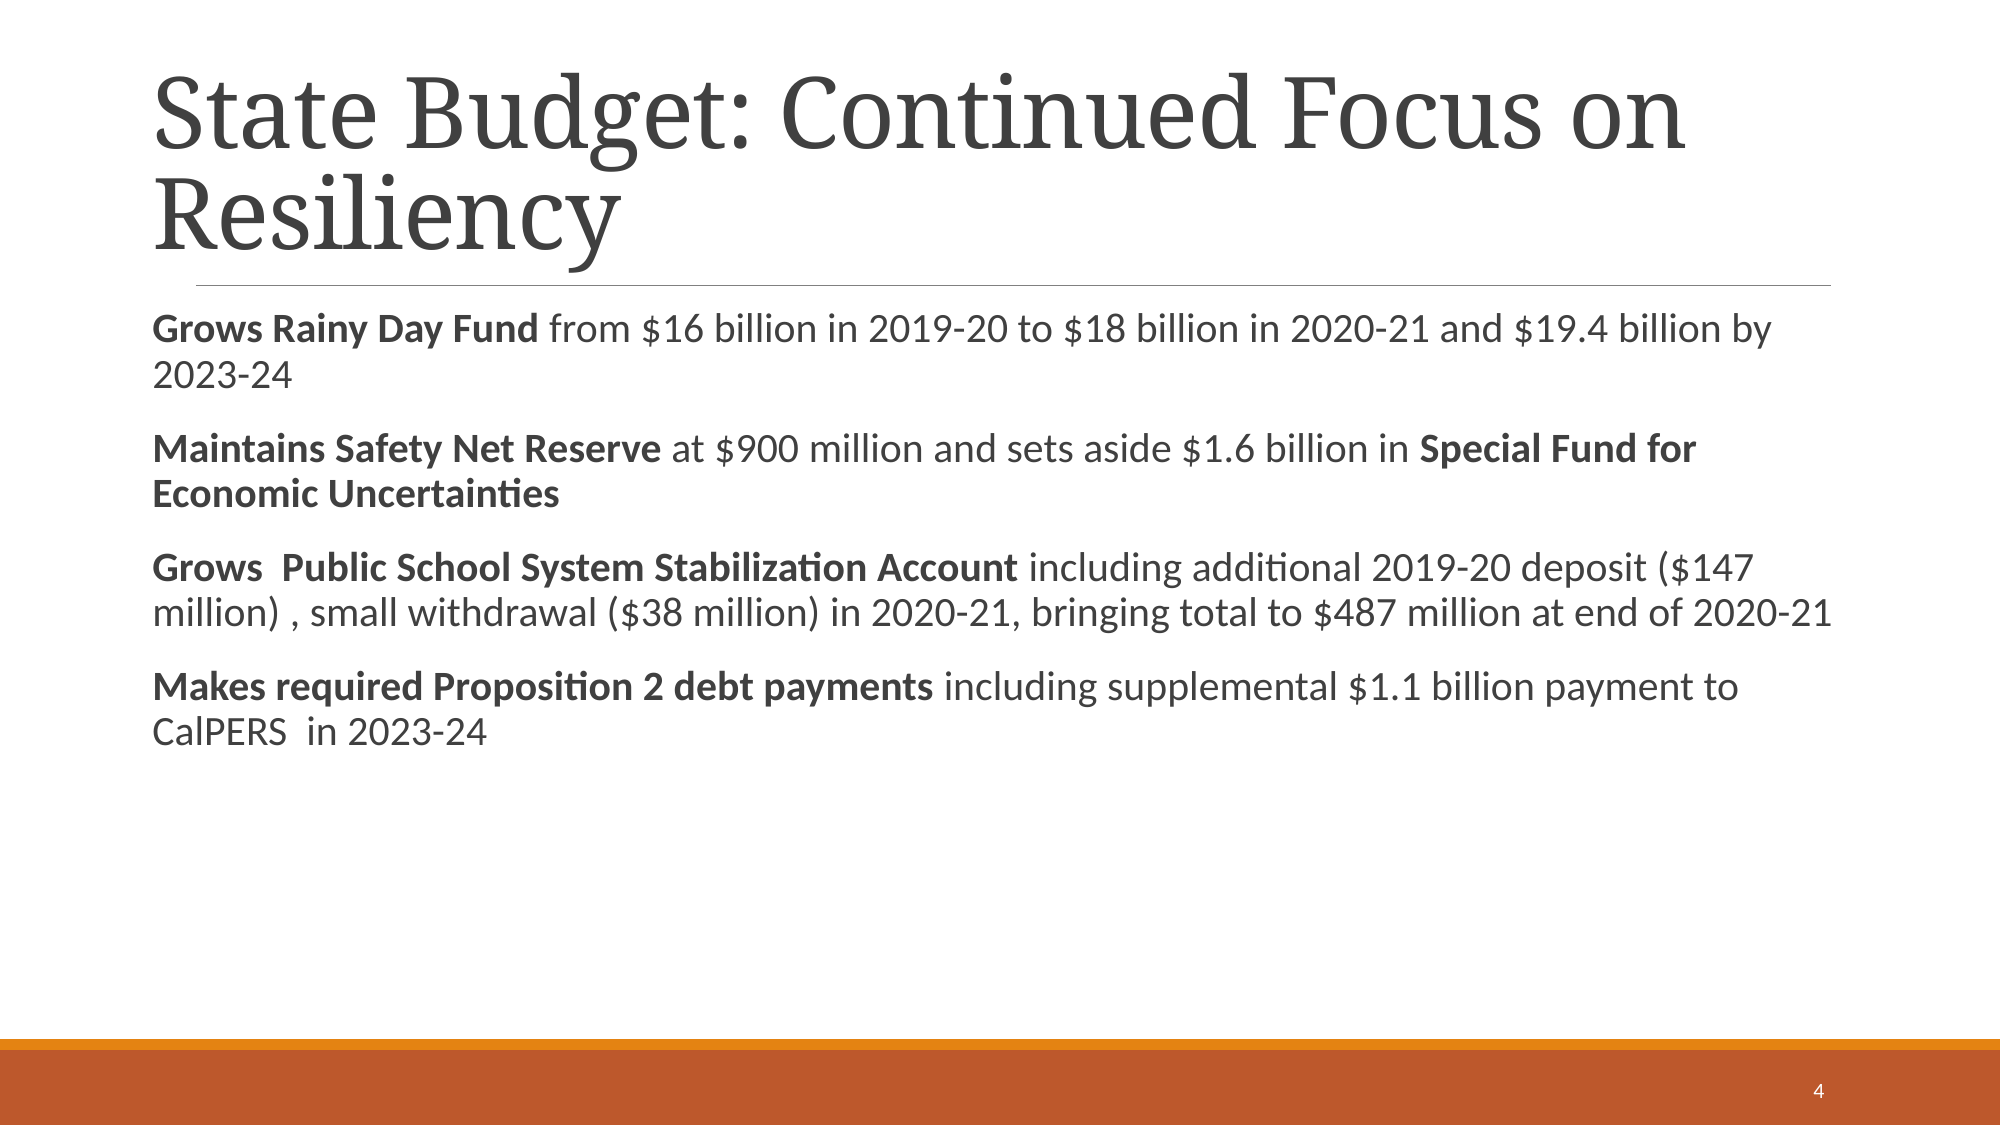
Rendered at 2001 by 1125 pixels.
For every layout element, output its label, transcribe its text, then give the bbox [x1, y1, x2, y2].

list Grows Rainy Day Fund from $16 billion in 2019-20 to $18 billion in 2020-21 and $19.4 billion by 2023-24 Maintains Safety Net Reserve at $900 million and sets aside $1.6 billion in Special Fund for Economic Uncertainties Grows Public School System Stabilization Account including additional 2019-20 deposit ($147 million) , small withdrawal ($38 million) in 2020-21, bringing total to $487 million at end of 2020-21 Makes required Proposition 2 debt payments including supplemental $1.1 billion payment to CalPERS in 2023-24 [137, 299, 1863, 933]
slide_number 4 [1624, 1059, 1840, 1120]
title State Budget: Continued Focus on Resiliency [137, 59, 1917, 278]
